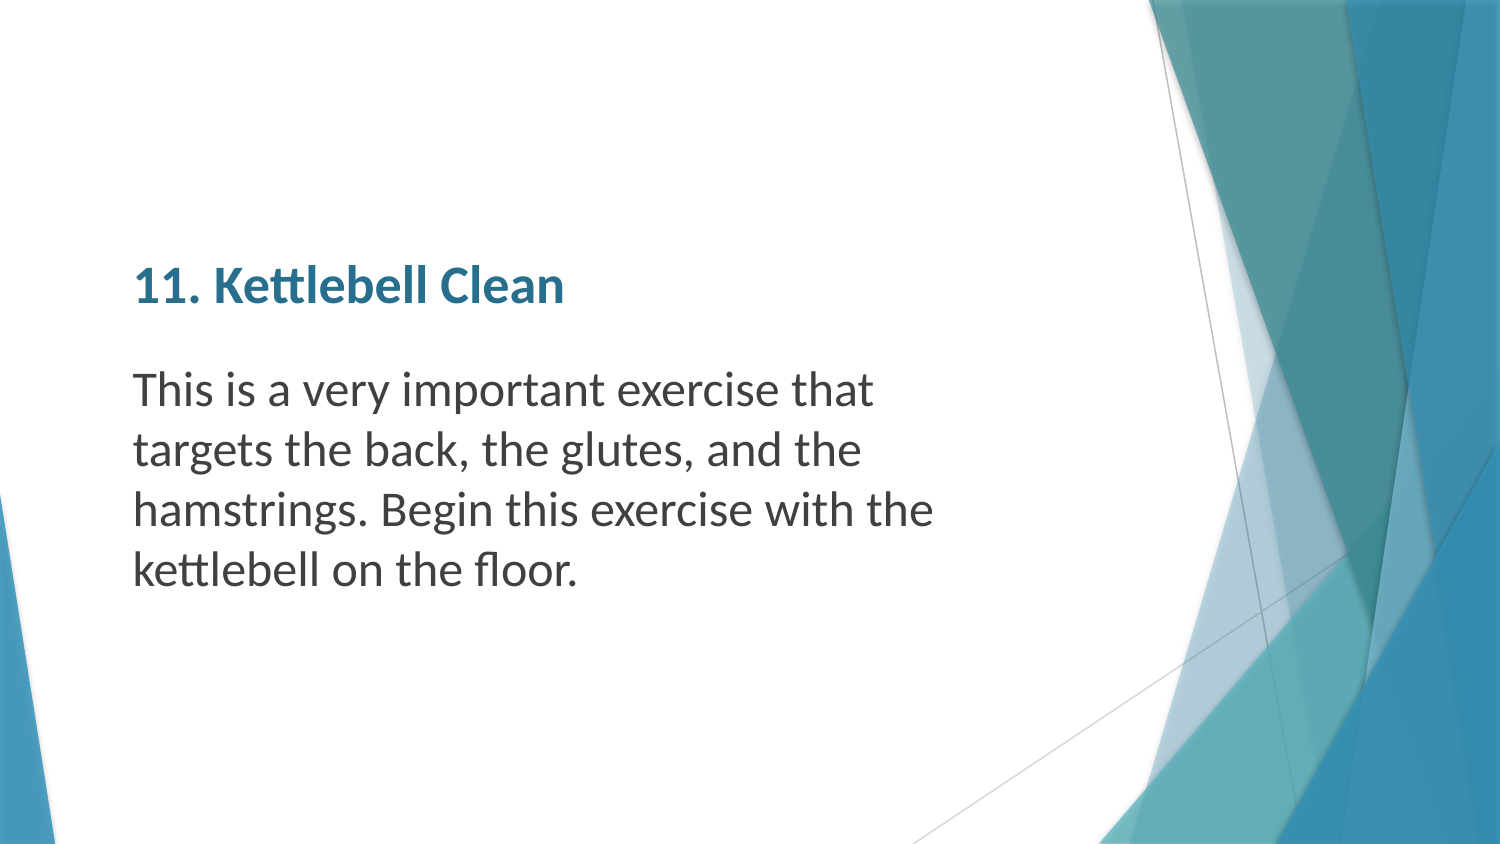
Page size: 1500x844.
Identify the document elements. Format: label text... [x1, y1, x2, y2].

list This is a very important exercise that targets the back, the glutes, and the hamstrings. Begin this exercise with the kettlebell on the floor. [117, 348, 1010, 635]
title 11. Kettlebell Clean [117, 242, 1176, 394]
